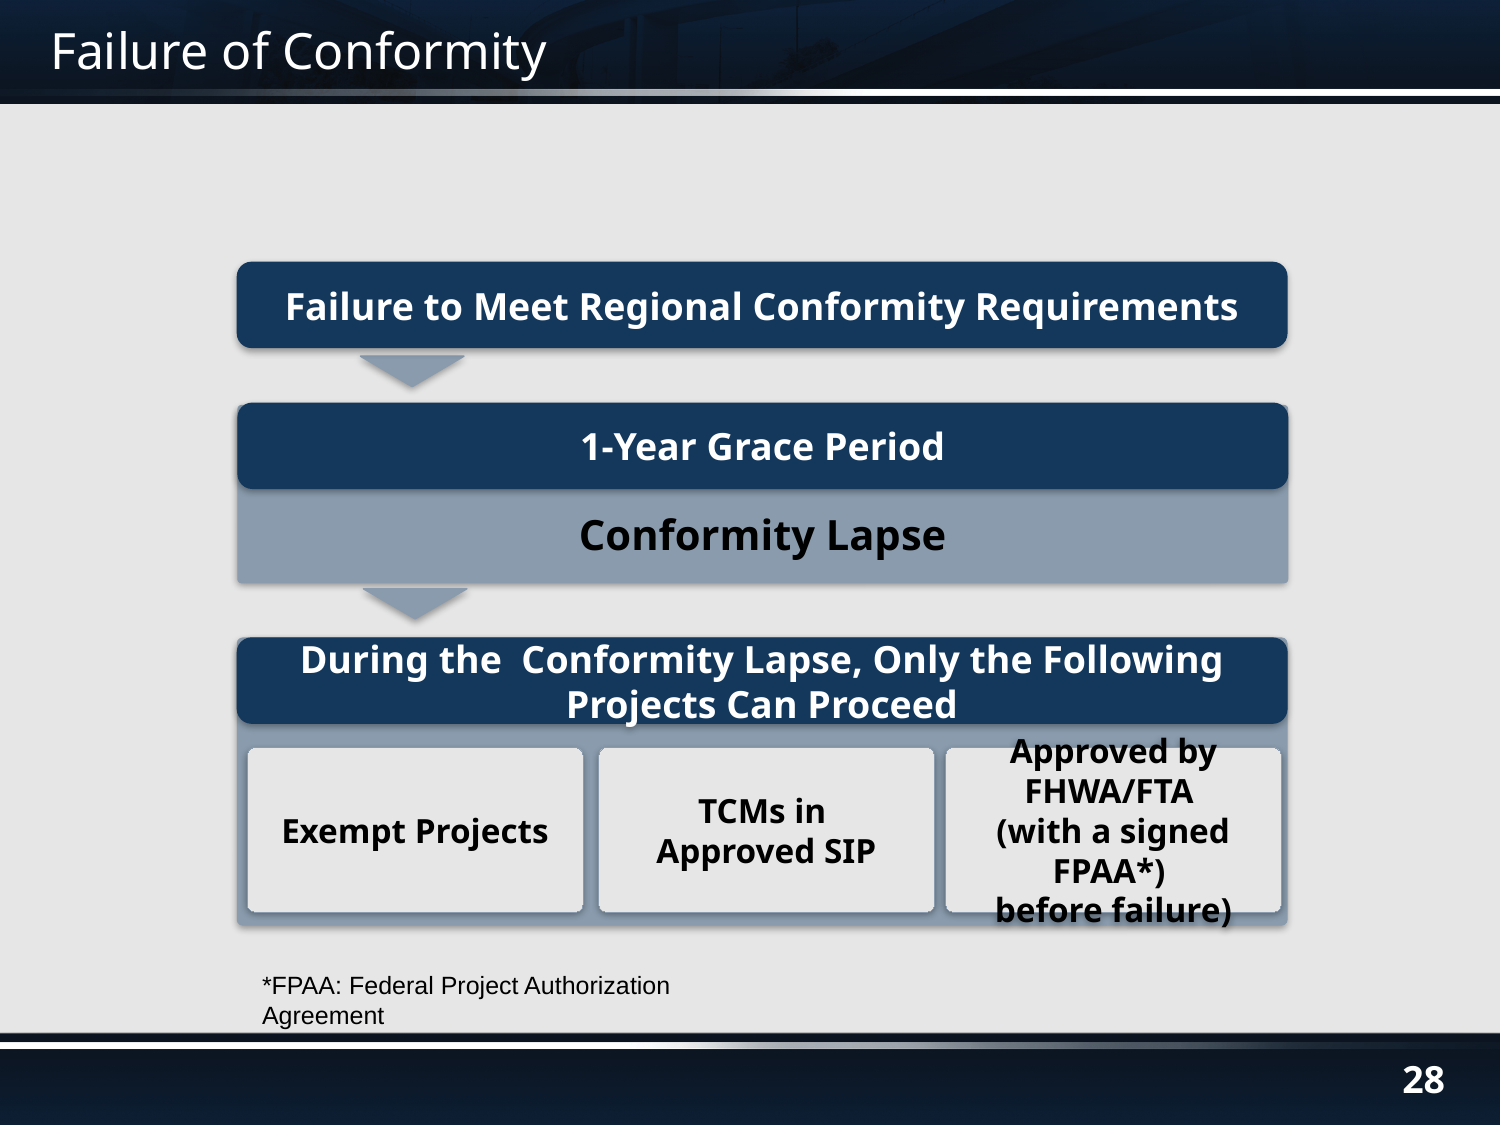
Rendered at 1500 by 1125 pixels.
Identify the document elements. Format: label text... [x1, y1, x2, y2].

text_box TCMs in Approved SIP [598, 747, 935, 913]
text_box Conformity Lapse [237, 488, 1289, 584]
title Failure of Conformity [50, 12, 1421, 89]
text_box [236, 724, 1288, 926]
picture [0, 1032, 1500, 1125]
text_box 1-Year Grace Period [237, 402, 1289, 490]
text_box *FPAA: Federal Project Authorization Agreement [247, 962, 813, 1038]
text_box [362, 588, 468, 620]
text_box Exempt Projects [247, 747, 584, 913]
text_box [360, 357, 465, 388]
text_box During the Conformity Lapse, Only the Following Projects Can Proceed [236, 637, 1288, 724]
text_box Approved by FHWA/FTA (with a signed FPAA*) before failure) [945, 747, 1282, 913]
text_box Failure to Meet Regional Conformity Requirements [236, 261, 1288, 349]
picture [0, 0, 1500, 104]
